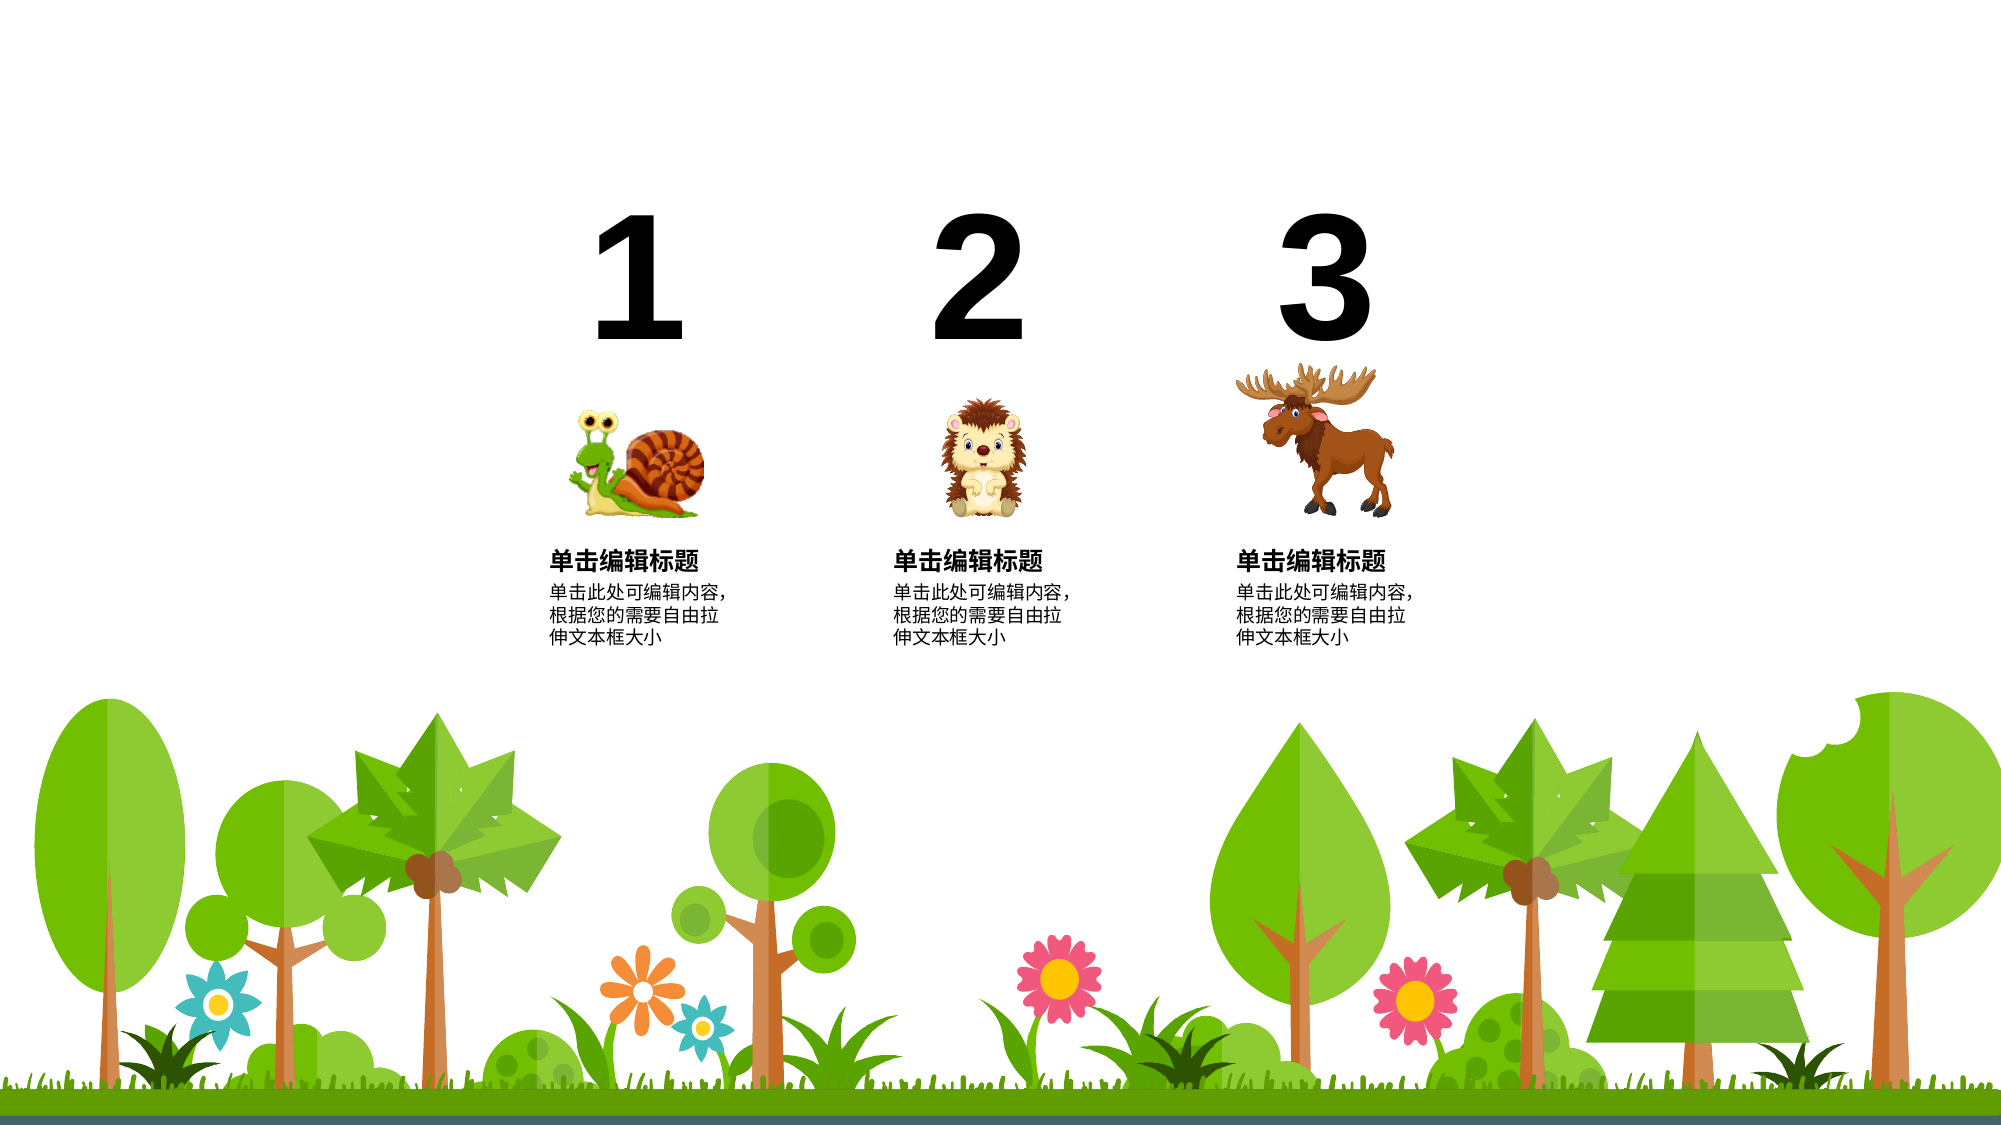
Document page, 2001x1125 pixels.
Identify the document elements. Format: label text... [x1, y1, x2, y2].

text_box 1 [530, 154, 745, 382]
text_box 单击编辑标题 [893, 545, 1087, 563]
text_box 3 [1219, 154, 1434, 382]
picture [1236, 362, 1395, 518]
picture [0, 563, 2000, 1125]
text_box 单击编辑标题 [549, 545, 743, 563]
picture [569, 410, 704, 518]
text_box 2 [872, 154, 1087, 382]
text_box 单击编辑标题 [1236, 545, 1430, 563]
picture [941, 398, 1027, 518]
